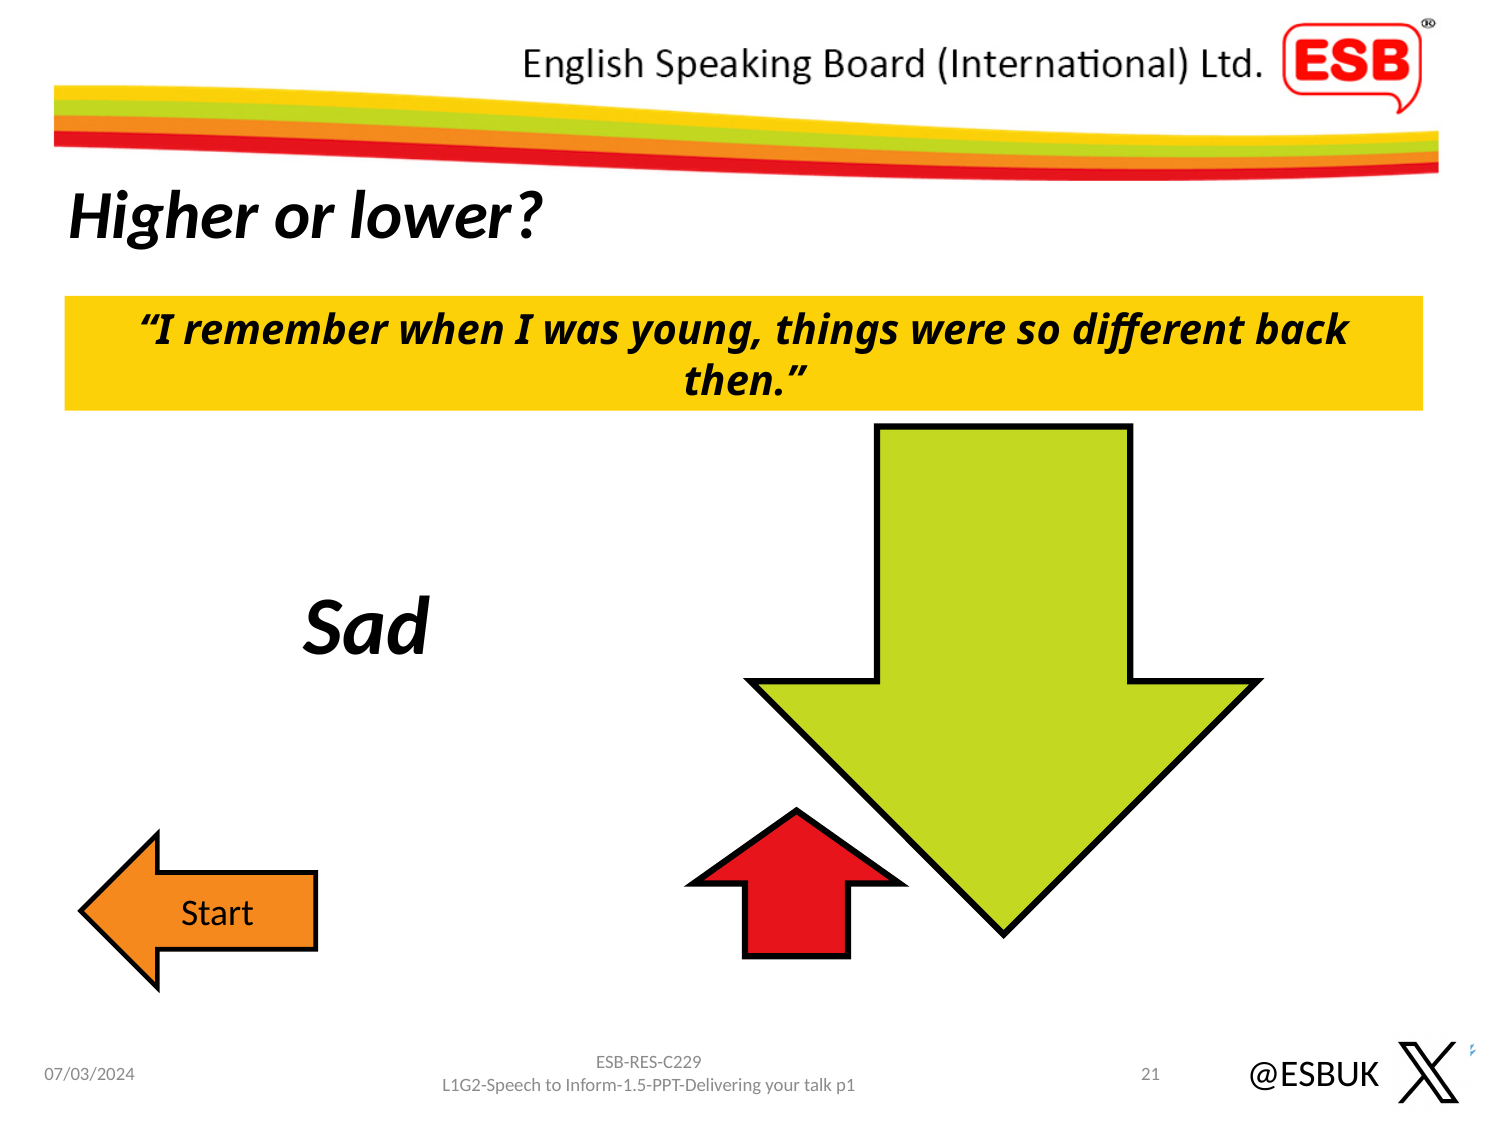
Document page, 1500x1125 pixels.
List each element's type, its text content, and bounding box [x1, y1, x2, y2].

text_box “I remember when I was young, things were so different back then.” [64, 295, 1424, 411]
text_box Start [79, 831, 317, 991]
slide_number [29, 1042, 367, 1103]
picture [1390, 1029, 1476, 1116]
picture [0, 0, 1500, 189]
text_box [748, 425, 1260, 936]
text_box [690, 809, 903, 958]
text_box Sad [116, 564, 618, 680]
slide_number 21 [930, 1042, 1176, 1103]
title Higher or lower? [53, 168, 1347, 264]
footer ESB-RES-C229 L1G2-Speech to Inform-1.5-PPT-Delivering your talk p1 [395, 1042, 902, 1103]
